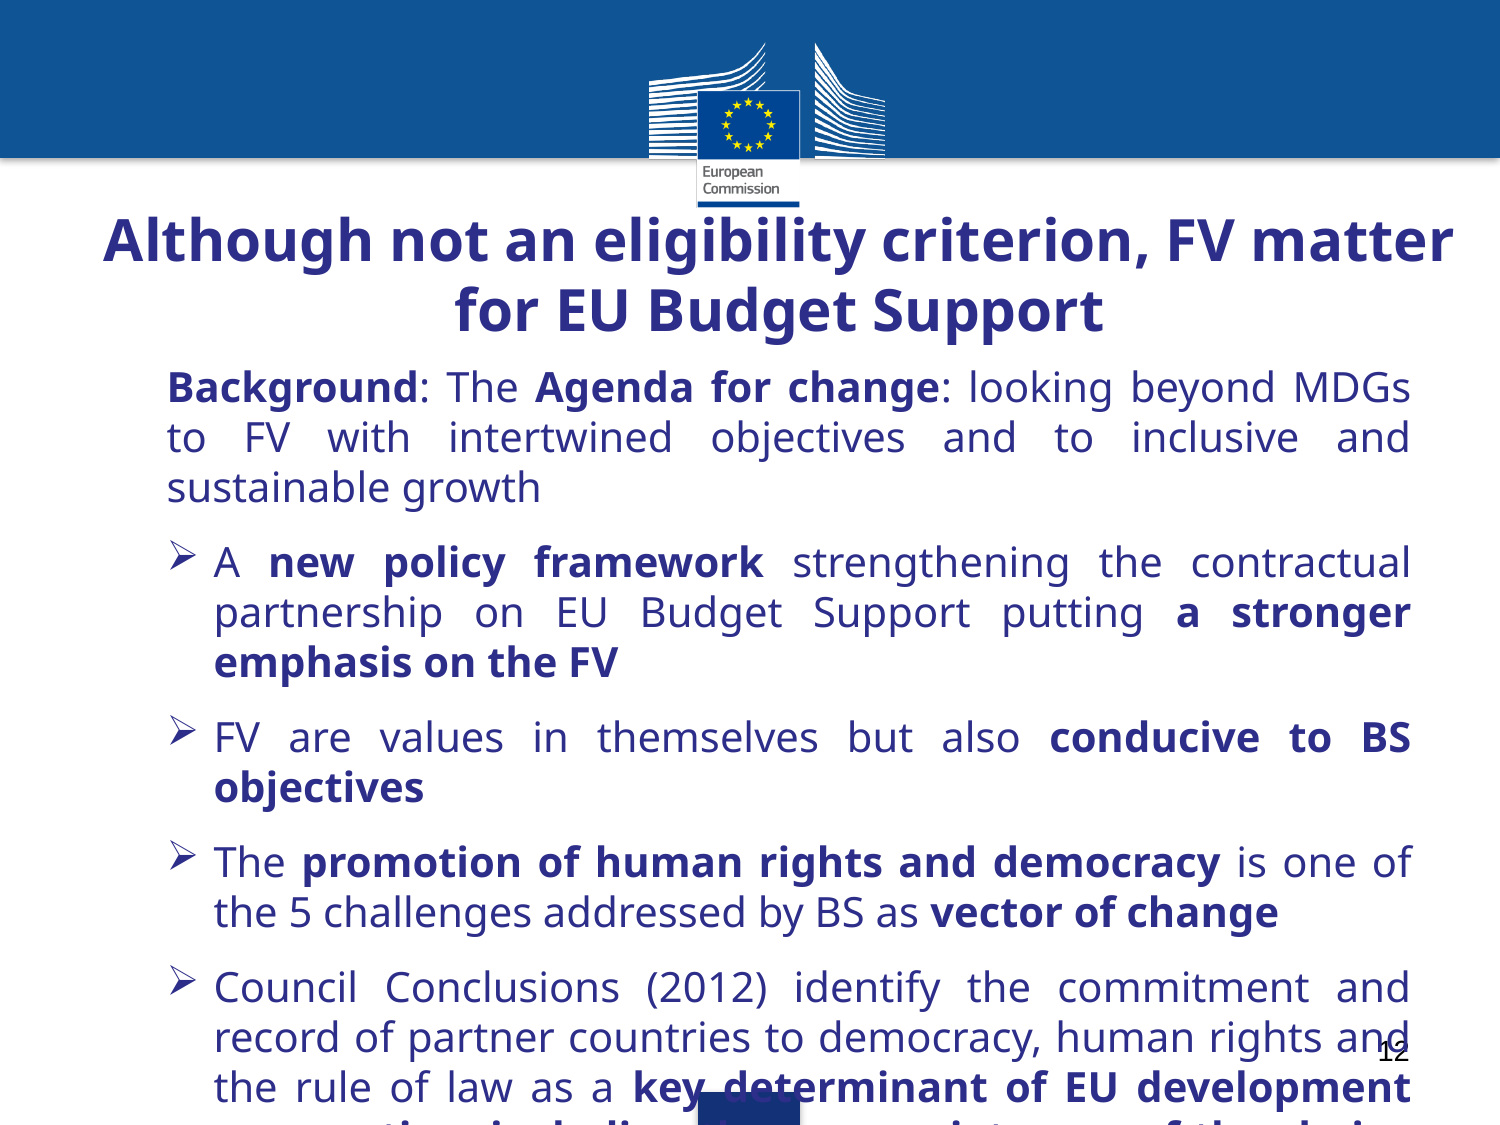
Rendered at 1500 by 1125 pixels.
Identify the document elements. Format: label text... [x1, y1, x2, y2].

list Background: The Agenda for change: looking beyond MDGs to FV with intertwined objectives and to inclusive and sustainable growth A new policy framework strengthening the contractual partnership on EU Budget Support putting a stronger emphasis on the FV FV are values in themselves but also conducive to BS objectives The promotion of human rights and democracy is one of the 5 challenges addressed by BS as vector of change Council Conclusions (2012) identify the commitment and record of partner countries to democracy, human rights and the rule of law as a key determinant of EU development cooperation, including the appropriateness of the choice of BS [76, 352, 1427, 1071]
picture [649, 42, 885, 184]
title Although not an eligibility criterion, FV matter for EU Budget Support [29, 184, 1471, 362]
slide_number 12 [1074, 1024, 1426, 1103]
